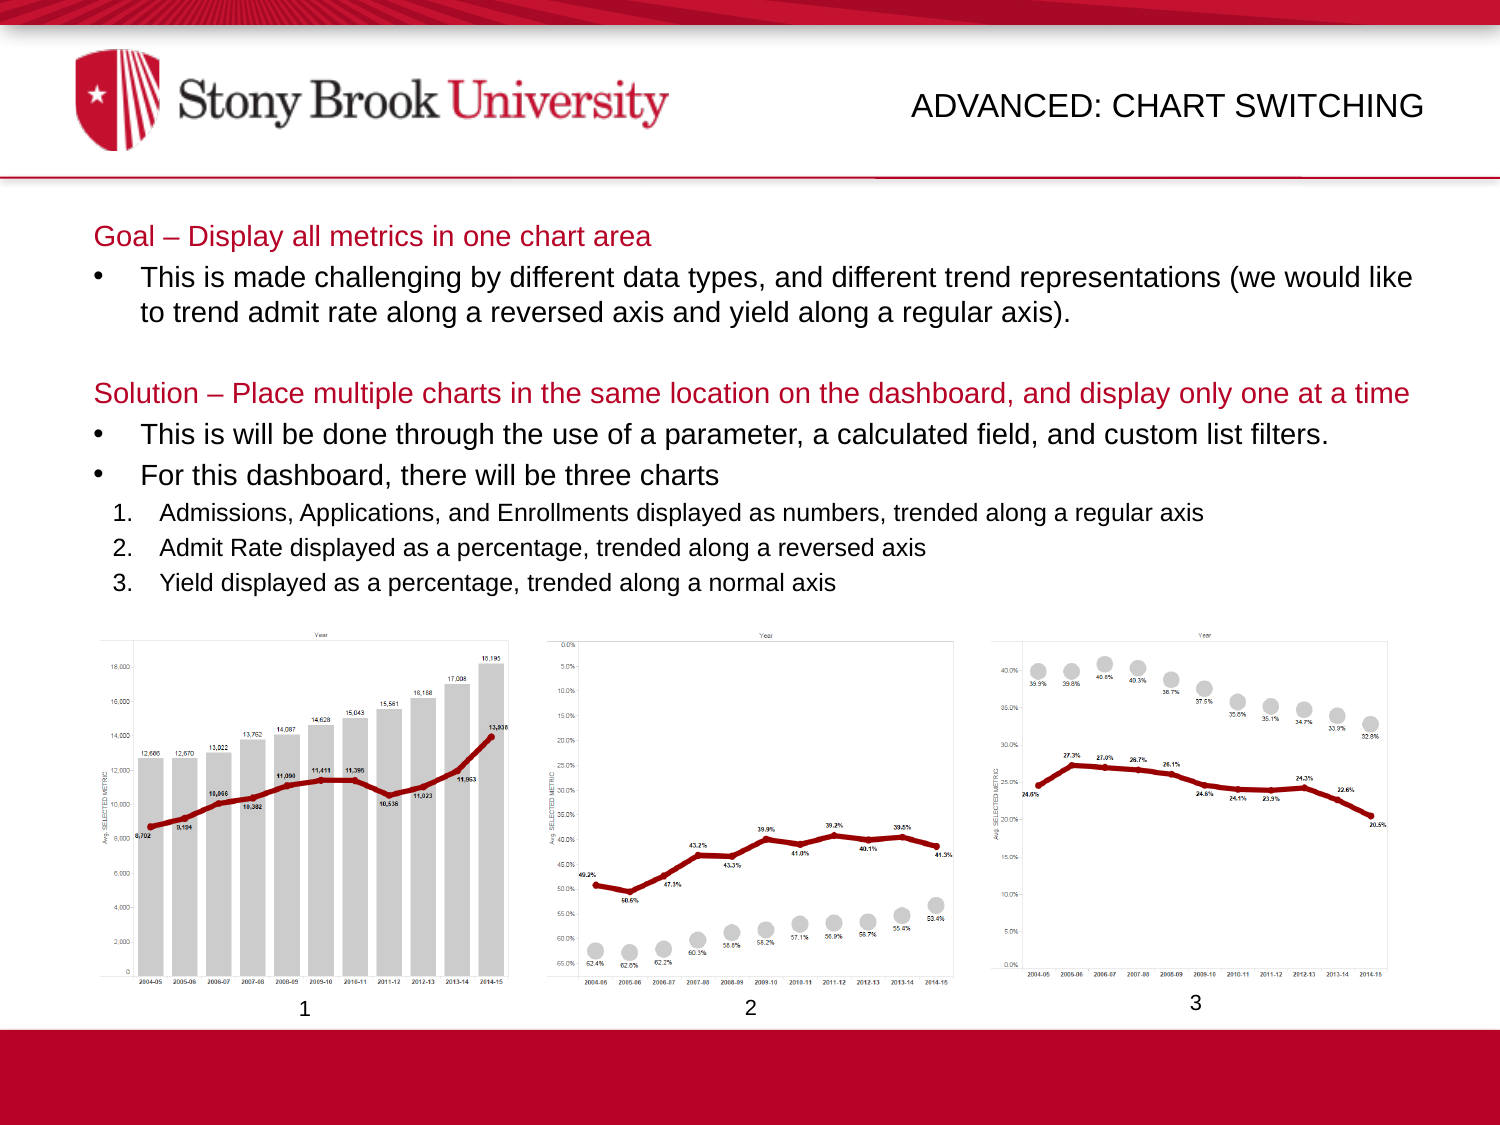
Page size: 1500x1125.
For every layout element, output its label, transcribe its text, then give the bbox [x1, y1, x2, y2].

text_box 3 [1174, 988, 1215, 1022]
picture [99, 629, 510, 988]
text_box 1 [284, 995, 324, 1028]
picture [0, 0, 1500, 25]
picture [990, 629, 1388, 979]
picture [545, 629, 955, 988]
list Advanced: Chart Switching [776, 76, 1425, 139]
text_box 2 [729, 995, 770, 1028]
text_box Goal – Display all metrics in one chart area This is made challenging by different data types, and different trend representations (we would like to trend admit rate along a reversed axis and yield along a regular axis). Solution – Place multiple charts in the same location on the dashboard, and display only one at a time This is will be done through the use of a parameter, a calculated field, and custom list filters. For this dashboard, there will be three charts Admissions, Applications, and Enrollments displayed as numbers, trended along a regular axis Admit Rate displayed as a percentage, trended along a reversed axis Yield displayed as a percentage, trended along a normal axis [74, 217, 1425, 989]
